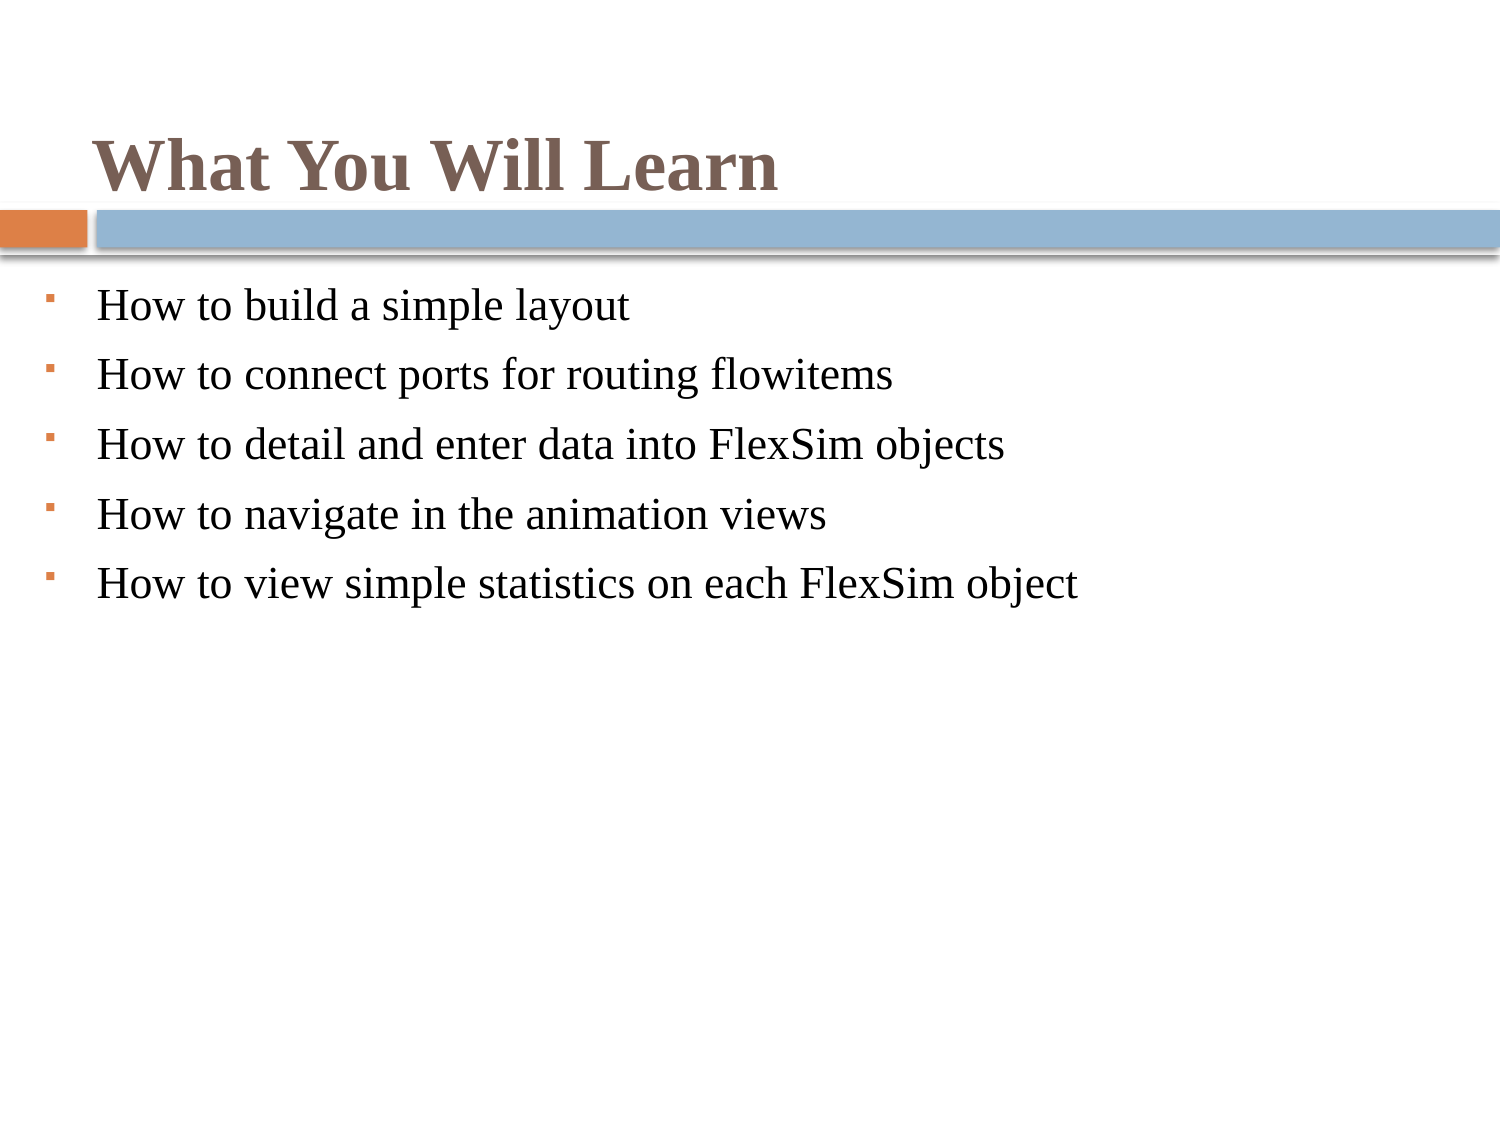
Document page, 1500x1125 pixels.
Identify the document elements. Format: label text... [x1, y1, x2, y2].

title What You Will Learn [76, 77, 1500, 244]
list How to build a simple layout How to connect ports for routing flowitems How to detail and enter data into FlexSim objects How to navigate in the animation views How to view simple statistics on each FlexSim object [29, 267, 1471, 1094]
